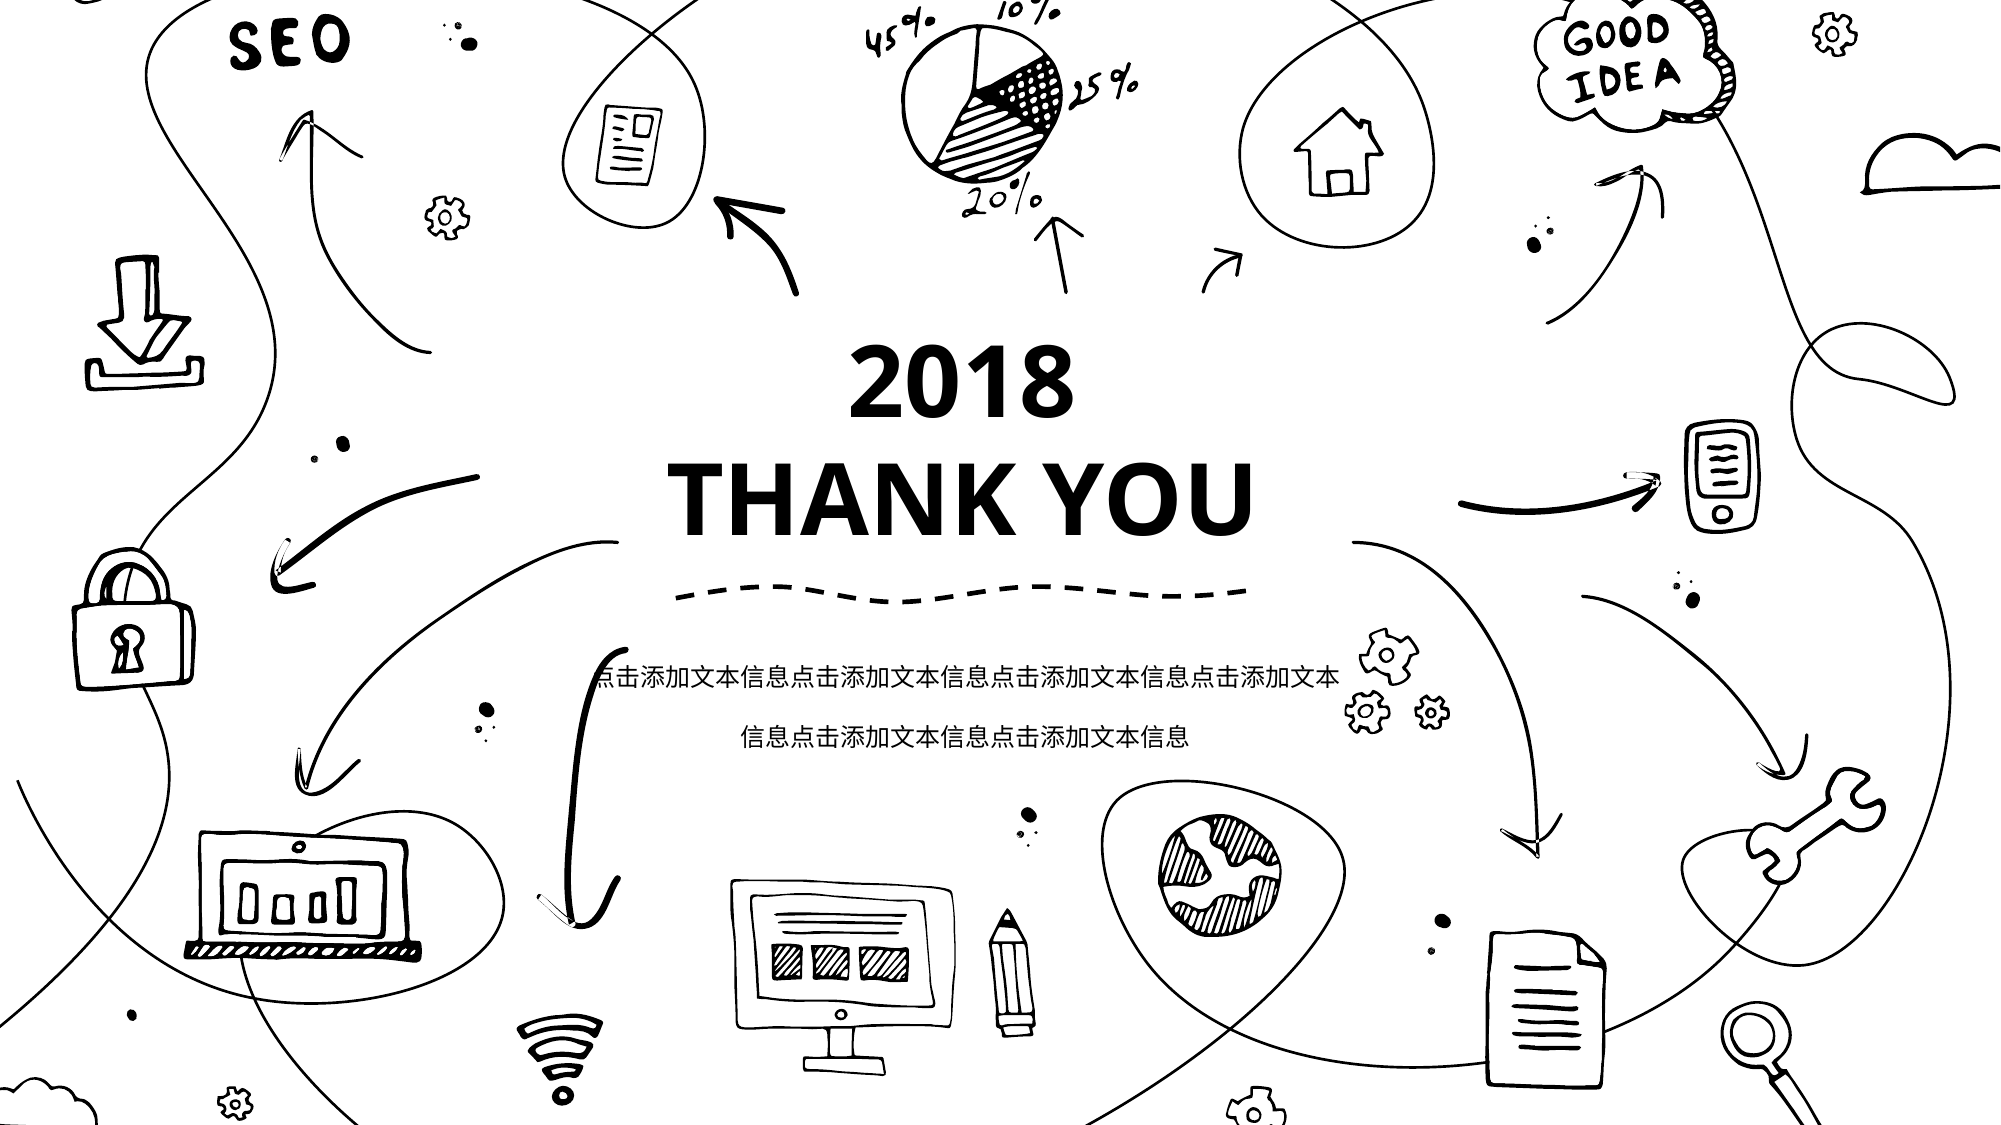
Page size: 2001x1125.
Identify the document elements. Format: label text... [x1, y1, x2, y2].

text_box [675, 585, 1249, 604]
text_box 2018 [832, 310, 1092, 446]
text_box THANK YOU [651, 428, 1274, 564]
text_box 点击添加文本信息点击添加文本信息点击添加文本信息点击添加文本信息点击添加文本信息点击添加文本信息 [574, 623, 1357, 759]
